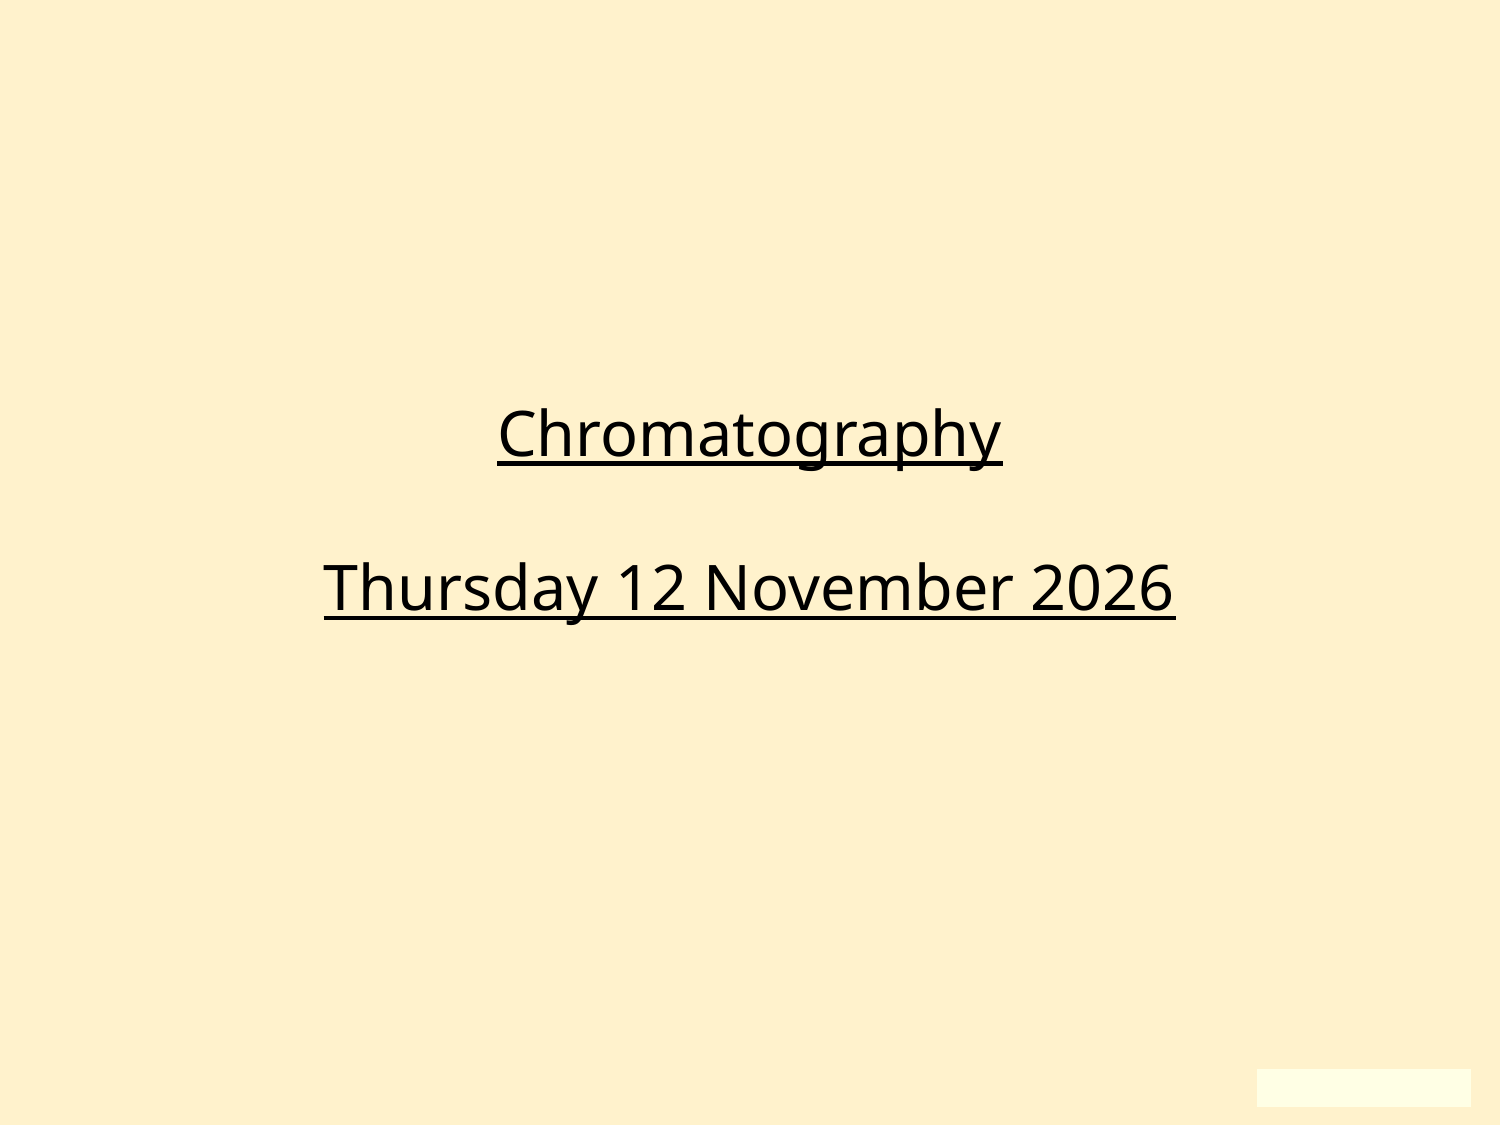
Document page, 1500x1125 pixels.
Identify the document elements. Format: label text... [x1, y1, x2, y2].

title Chromatography Tuesday, 06 October 2020 [187, 385, 1313, 634]
text_box [1257, 1069, 1471, 1107]
